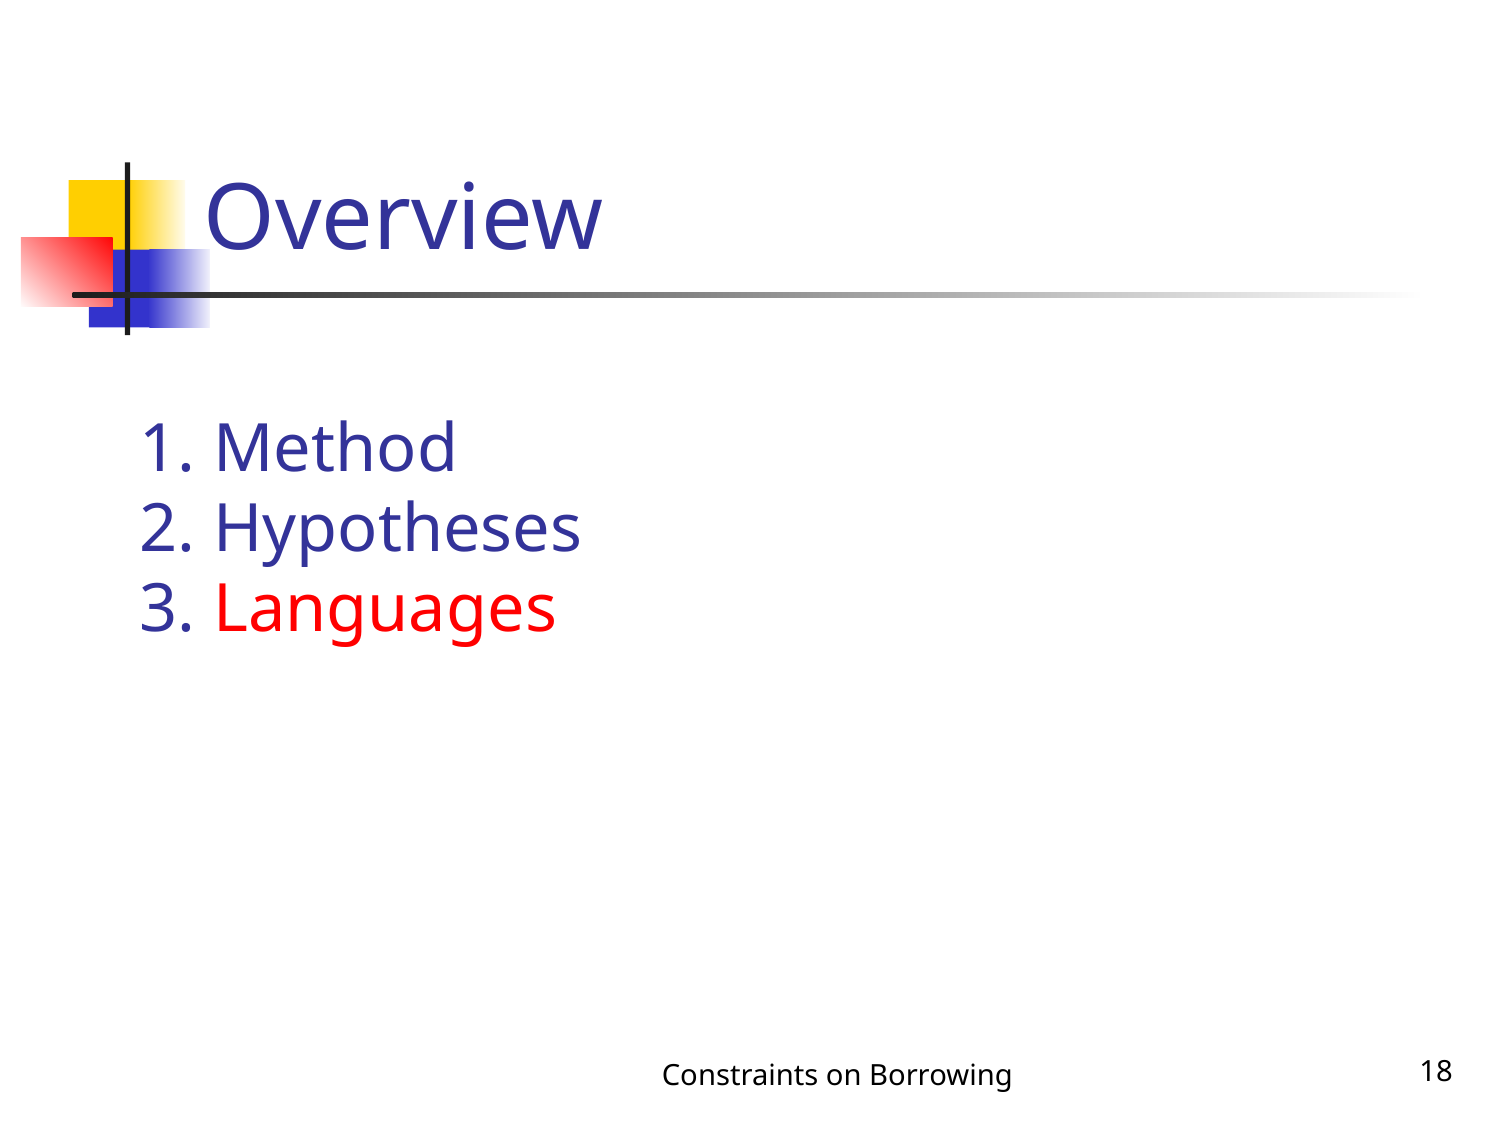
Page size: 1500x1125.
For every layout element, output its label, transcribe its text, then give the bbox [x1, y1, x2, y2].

slide_number 18 [1154, 1023, 1468, 1100]
title Overview [188, 34, 1468, 276]
footer Constraints on Borrowing [599, 1023, 1076, 1100]
text_box 1. Method 2. Hypotheses 3. Languages [125, 397, 767, 652]
